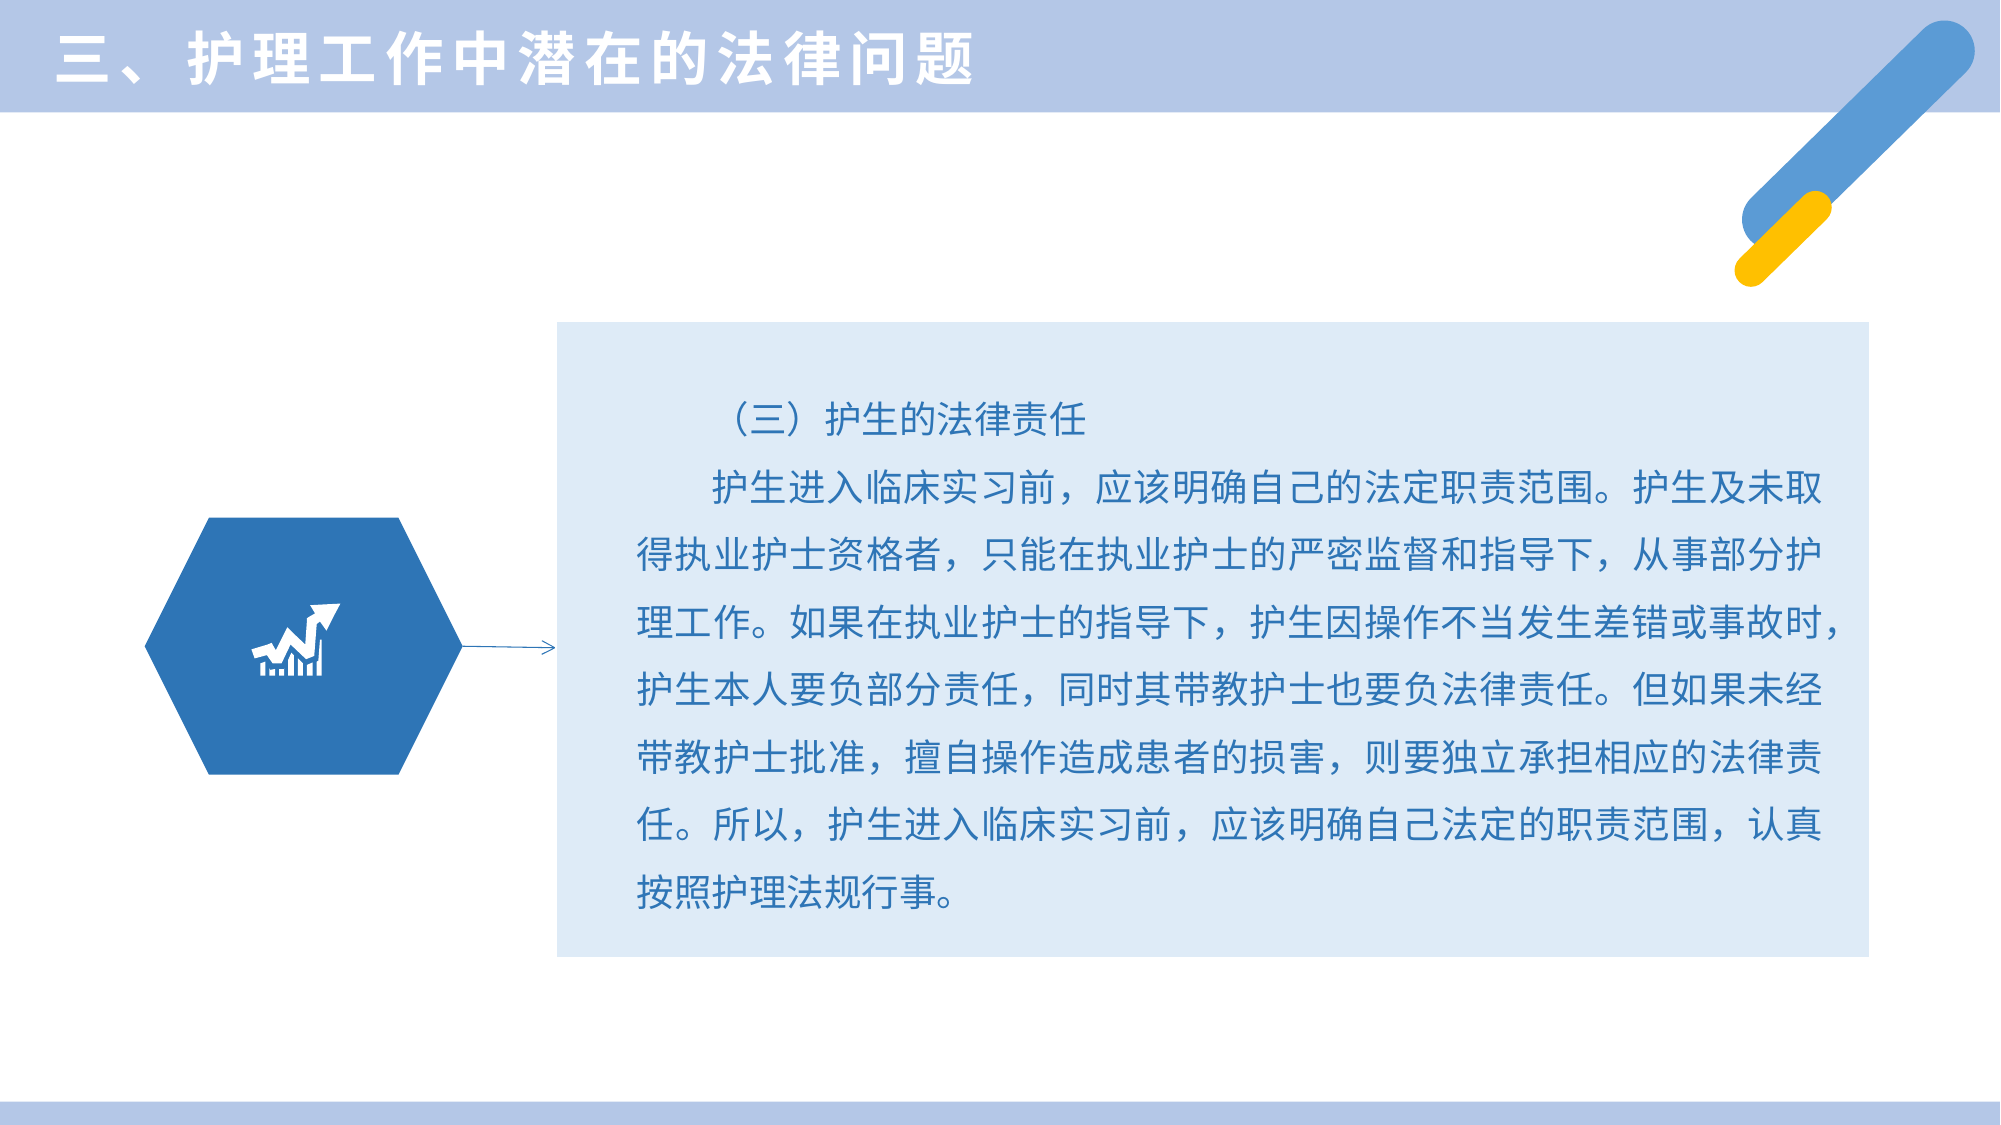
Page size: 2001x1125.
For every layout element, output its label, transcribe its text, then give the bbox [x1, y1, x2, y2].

text_box [143, 516, 464, 776]
text_box [269, 668, 276, 676]
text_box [1678, 116, 2000, 185]
text_box [297, 658, 303, 676]
text_box （三）护生的法律责任 护生进入临床实习前，应该明确自己的法定职责范围。护生及未取得执业护士资格者，只能在执业护士的严密监督和指导下，从事部分护理工作。如果在执业护士的指导下，护生因操作不当发生差错或事故时，护生本人要负部分责任，同时其带教护士也要负法律责任。但如果未经带教护士批准，擅自操作造成患者的损害，则要独立承担相应的法律责任。所以，护生进入临床实习前，应该明确自己法定的职责范围，认真按照护理法规行事。 [621, 366, 1839, 922]
text_box [316, 639, 322, 676]
text_box [279, 668, 285, 676]
text_box [288, 652, 294, 676]
text_box [260, 661, 266, 676]
text_box 三、护理工作中潜在的法律问题 [41, 16, 987, 98]
text_box [555, 320, 1872, 959]
text_box [306, 662, 313, 676]
text_box [251, 603, 341, 664]
